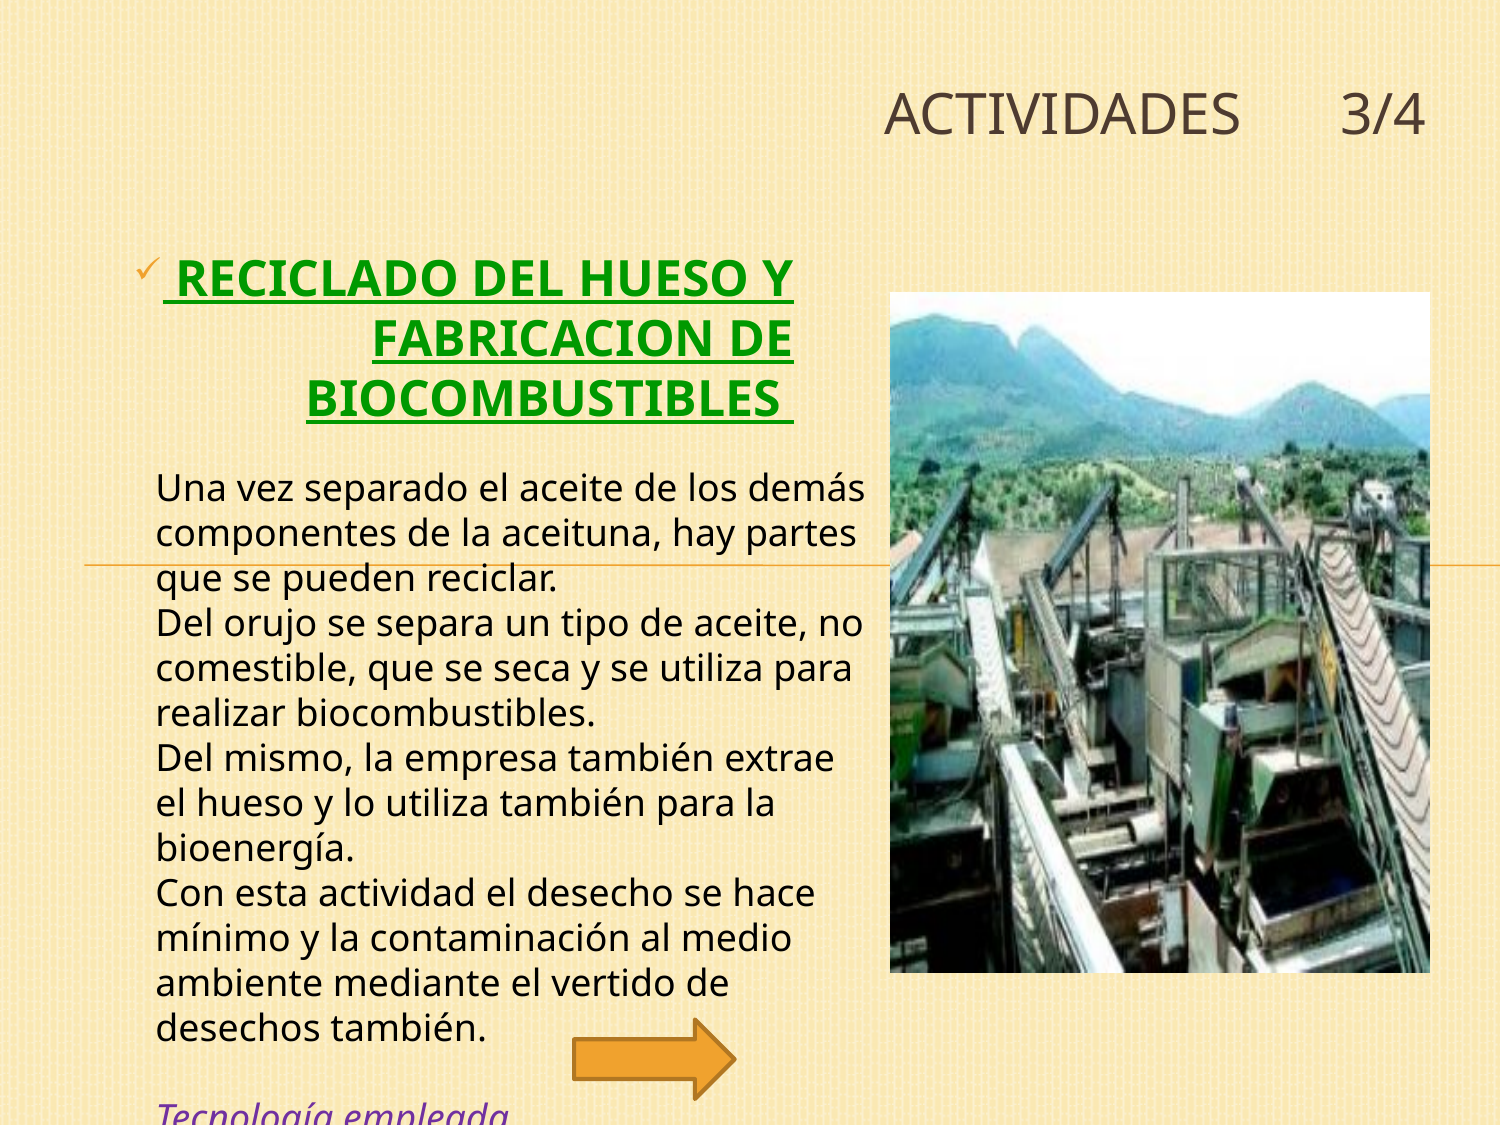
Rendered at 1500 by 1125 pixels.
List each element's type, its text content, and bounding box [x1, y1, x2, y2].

title Actividades 3/4 [29, 70, 1442, 223]
picture [890, 292, 1430, 973]
text_box [572, 1017, 737, 1101]
text_box Una vez separado el aceite de los demás componentes de la aceituna, hay partes que se pueden reciclar. Del orujo se separa un tipo de aceite, no comestible, que se seca y se utiliza para realizar biocombustibles. Del mismo, la empresa también extrae el hueso y lo utiliza también para la bioenergía. Con esta actividad el desecho se hace mínimo y la contaminación al medio ambiente mediante el vertido de desechos también. Tecnología empleada [140, 456, 891, 1125]
list RECICLADO DEL HUESO Y FABRICACION DE BIOCOMBUSTIBLES [115, 223, 809, 504]
